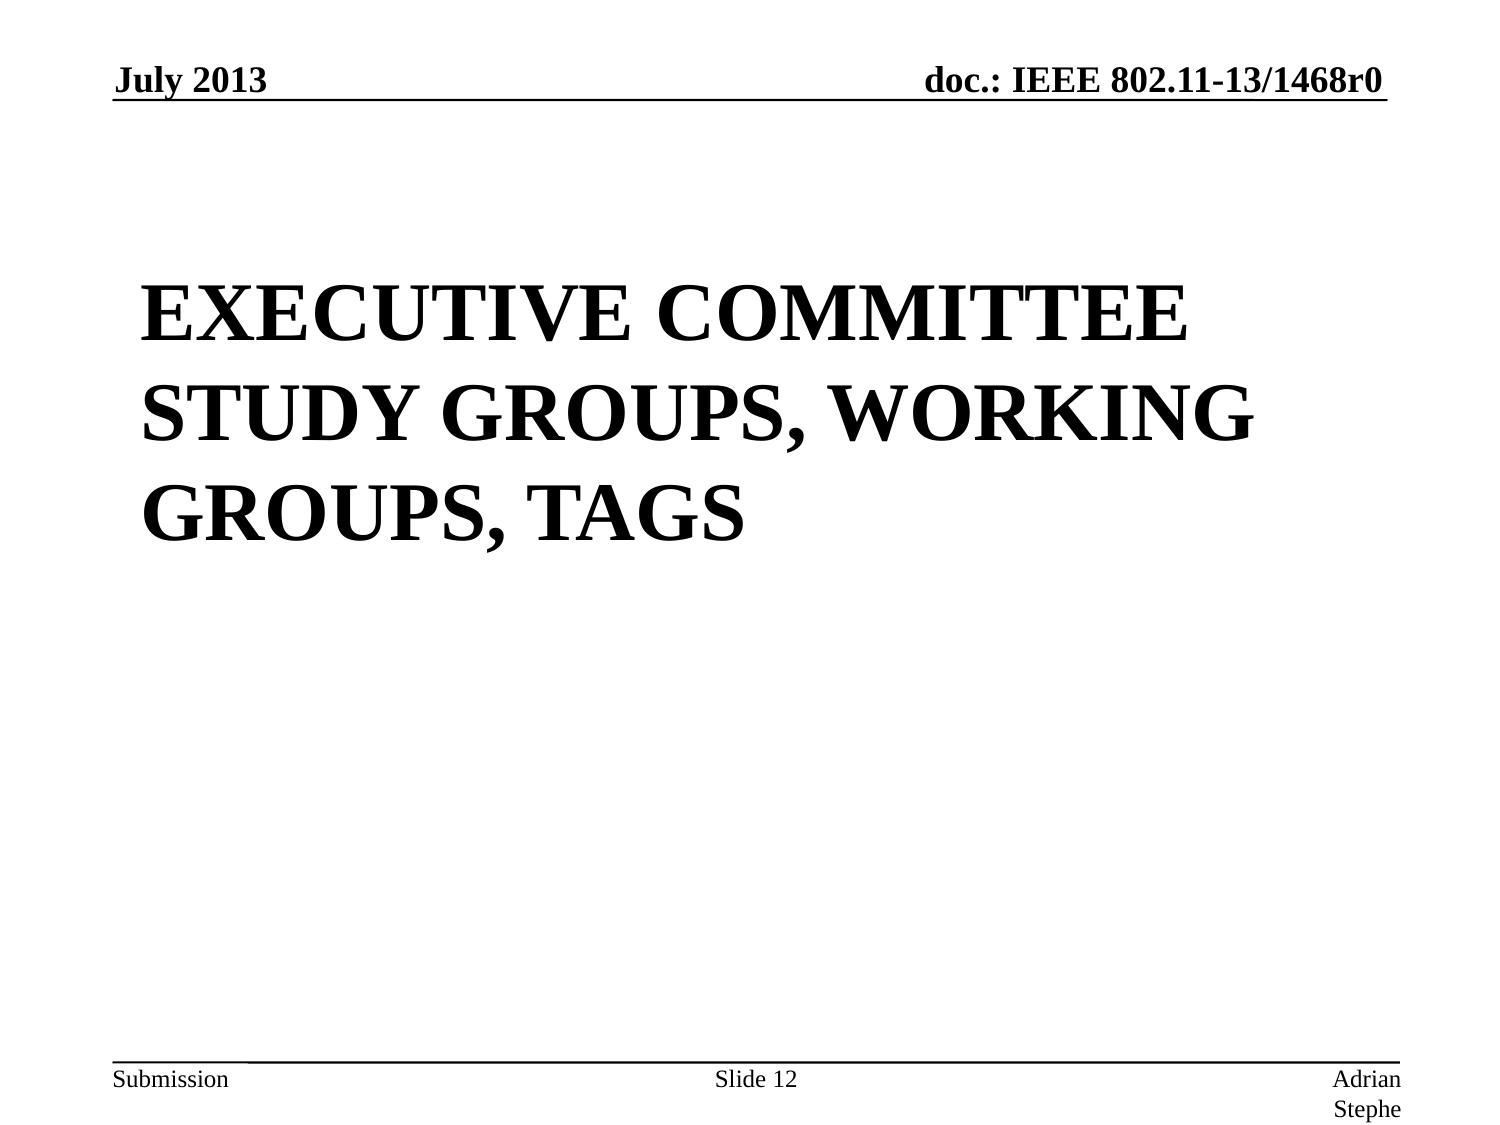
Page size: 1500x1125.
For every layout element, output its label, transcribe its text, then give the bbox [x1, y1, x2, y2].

slide_number Slide 12 [712, 1061, 800, 1093]
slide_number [114, 54, 368, 101]
title Executive Committee Study Groups, Working Groups, TAGs [125, 249, 1400, 474]
footer Adrian Stephens, Intel Corporation [1324, 1061, 1402, 1093]
